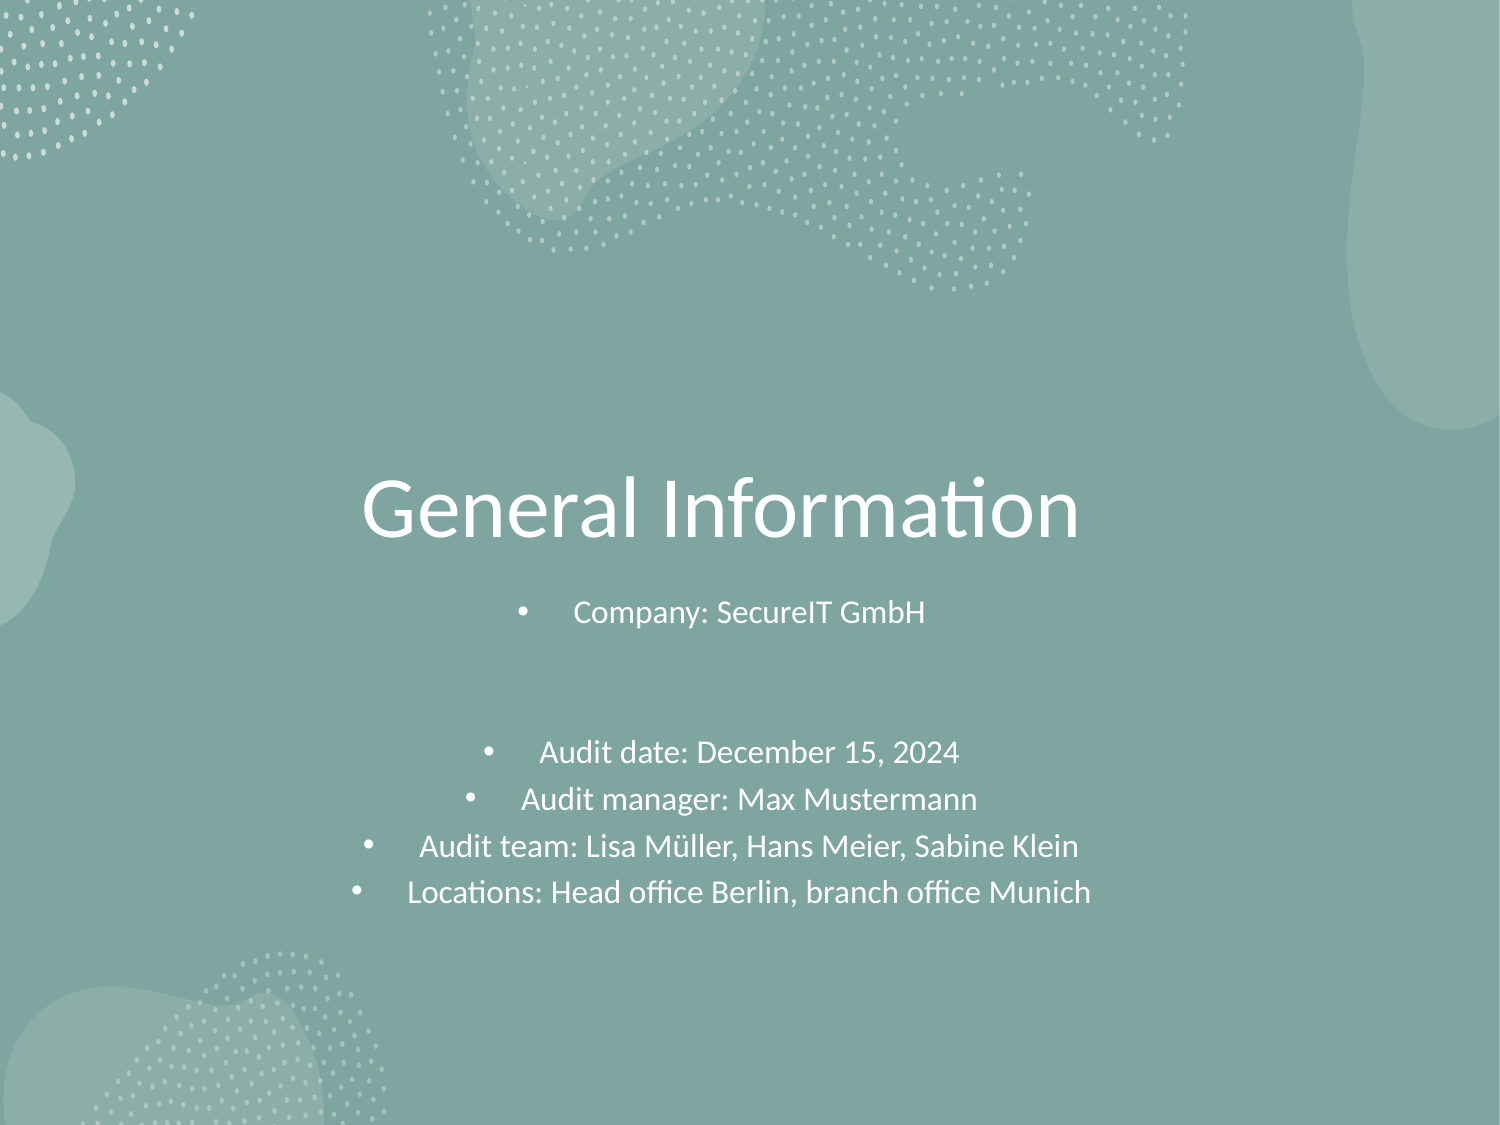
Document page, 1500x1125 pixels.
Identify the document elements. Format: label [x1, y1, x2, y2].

text_box [0, 0, 1500, 1125]
